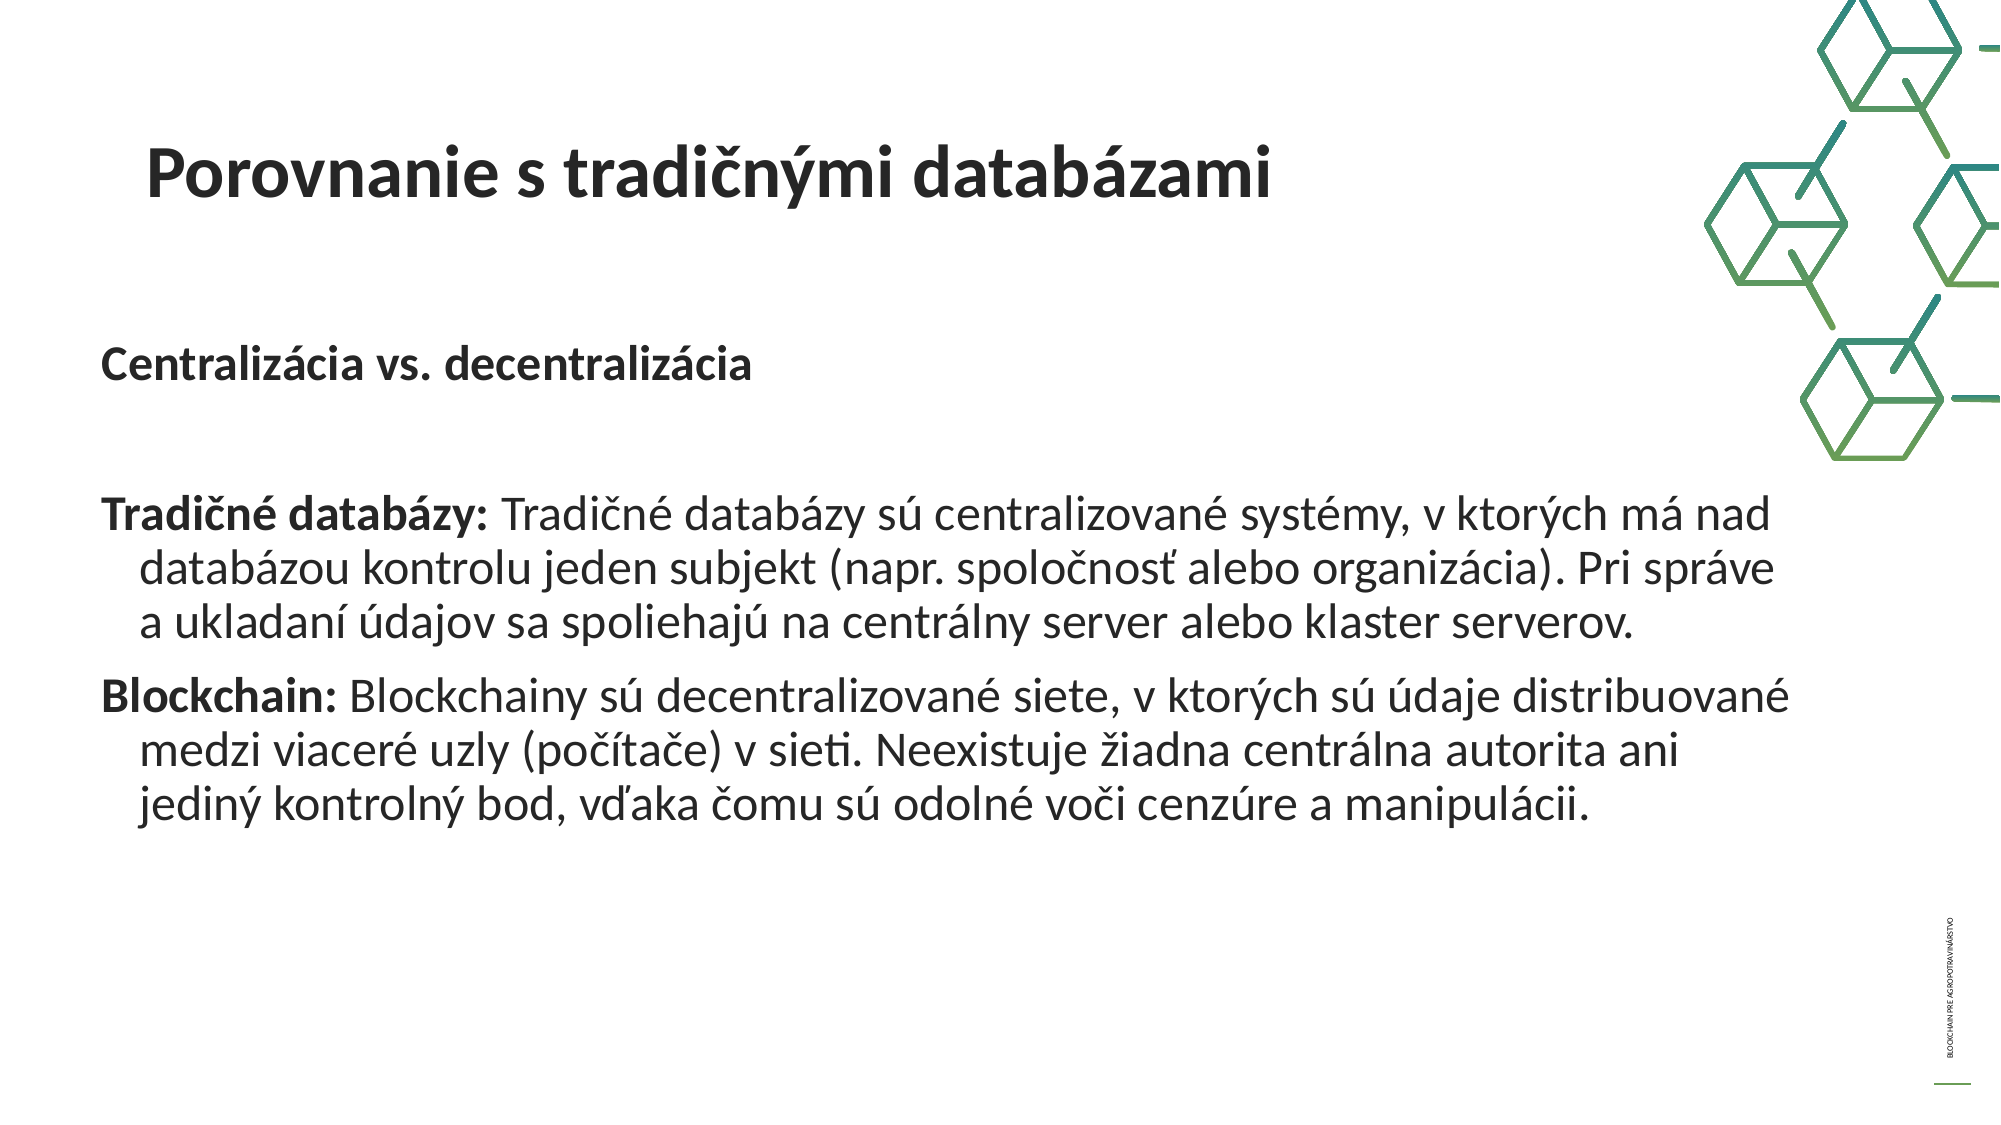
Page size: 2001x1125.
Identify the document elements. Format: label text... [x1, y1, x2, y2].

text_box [1703, 0, 2000, 462]
list Porovnanie s tradičnými databázami [130, 124, 1698, 337]
list Centralizácia vs. decentralizácia Tradičné databázy: Tradičné databázy sú centralizované systémy, v ktorých má nad databázou kontrolu jeden subjekt (napr. spoločnosť alebo organizácia). Pri správe a ukladaní údajov sa spoliehajú na centrálny server alebo klaster serverov. Blockchain: Blockchainy sú decentralizované siete, v ktorých sú údaje distribuované medzi viaceré uzly (počítače) v sieti. Neexistuje žiadna centrálna autorita ani jediný kontrolný bod, vďaka čomu sú odolné voči cenzúre a manipulácii. [86, 329, 1825, 1100]
